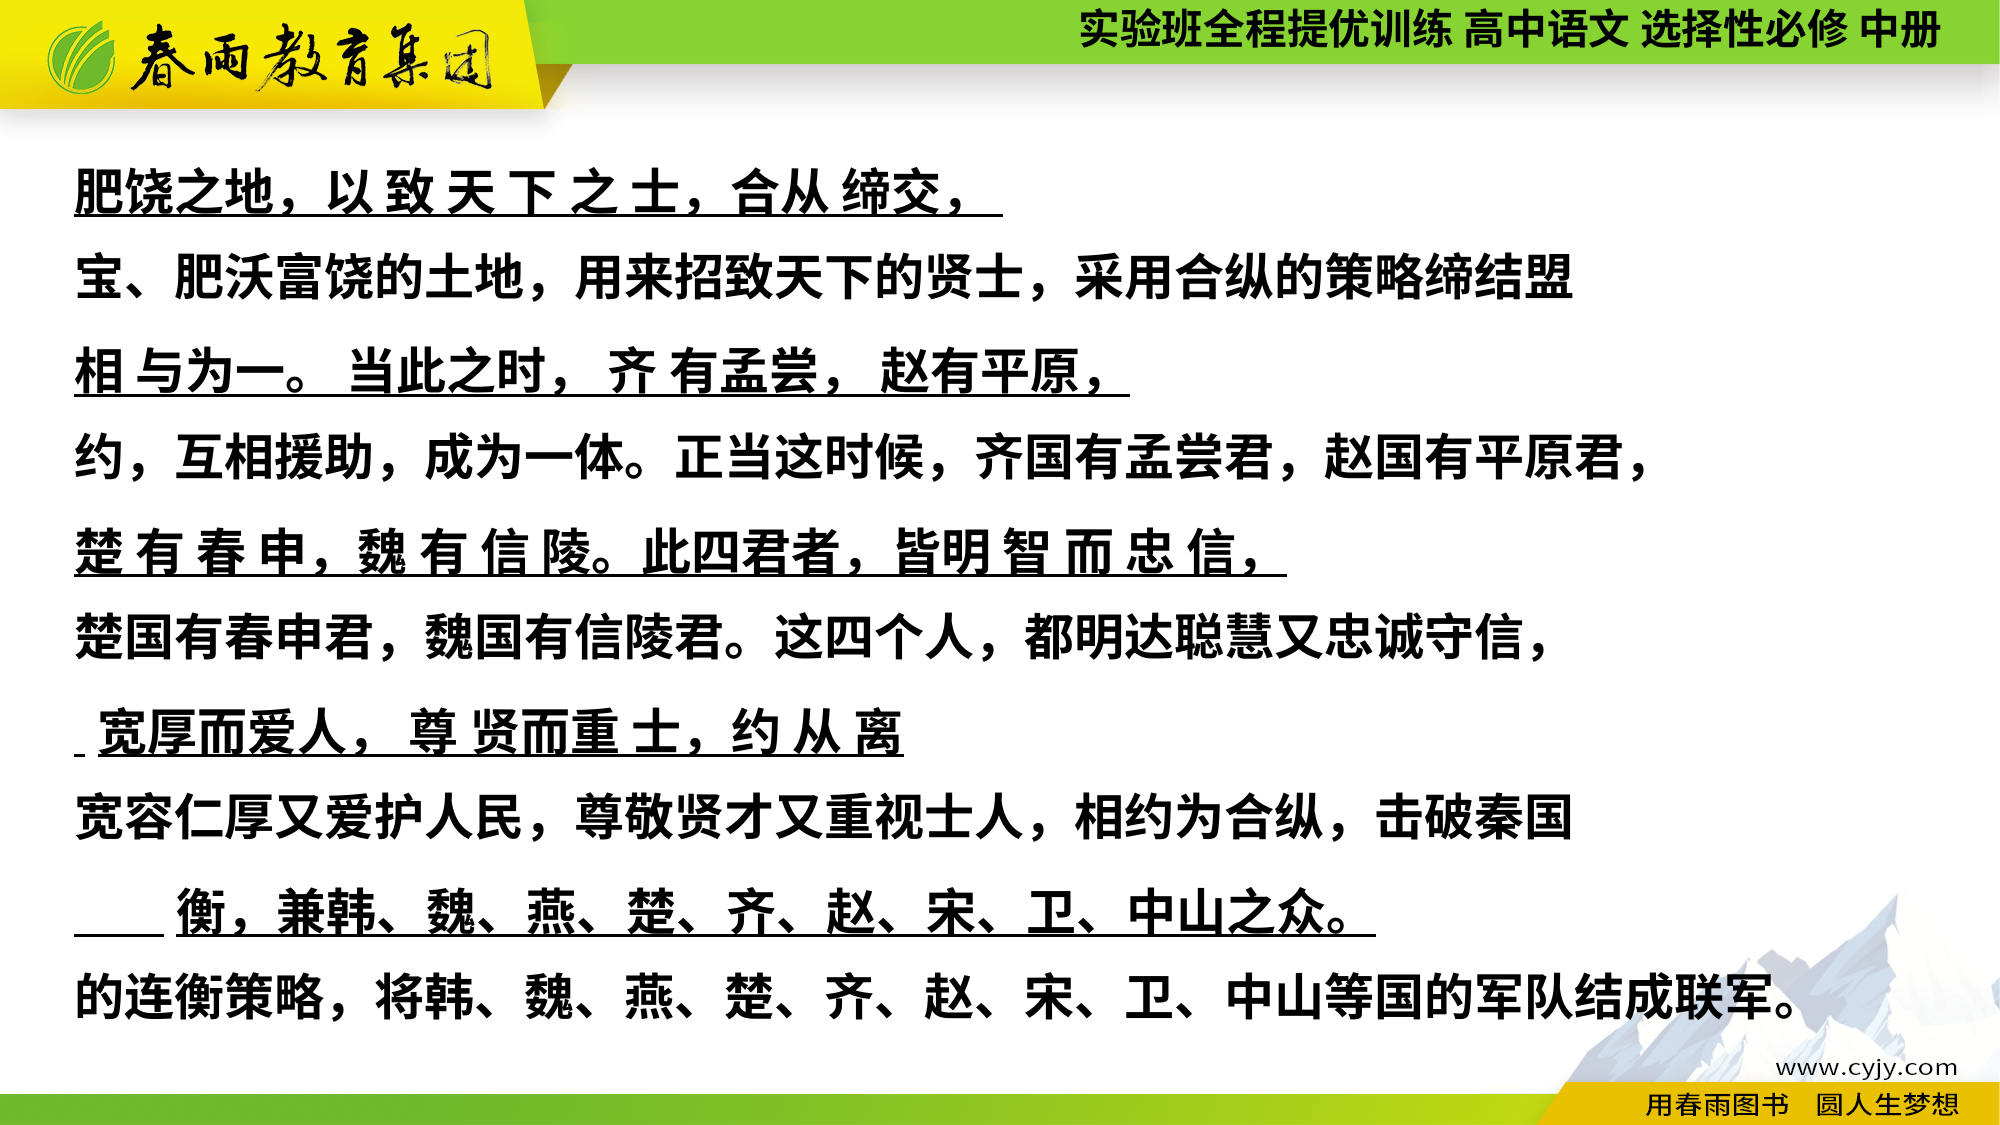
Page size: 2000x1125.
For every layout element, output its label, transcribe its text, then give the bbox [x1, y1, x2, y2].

text_box 宝、肥沃富饶的土地，用来招致天下的贤士，采用合纵的策略缔结盟 约，互相援助，成为一体。正当这时候，齐国有孟尝君，赵国有平原君， 楚国有春申君，魏国有信陵君。这四个人，都明达聪慧又忠诚守信， 宽容仁厚又爱护人民，尊敬贤才又重视士人，相约为合纵，击破秦国 的连衡策略，将韩、魏、燕、楚、齐、赵、宋、卫、中山等国的军队结成联军。 [59, 208, 1944, 1033]
picture [0, 0, 2000, 1125]
